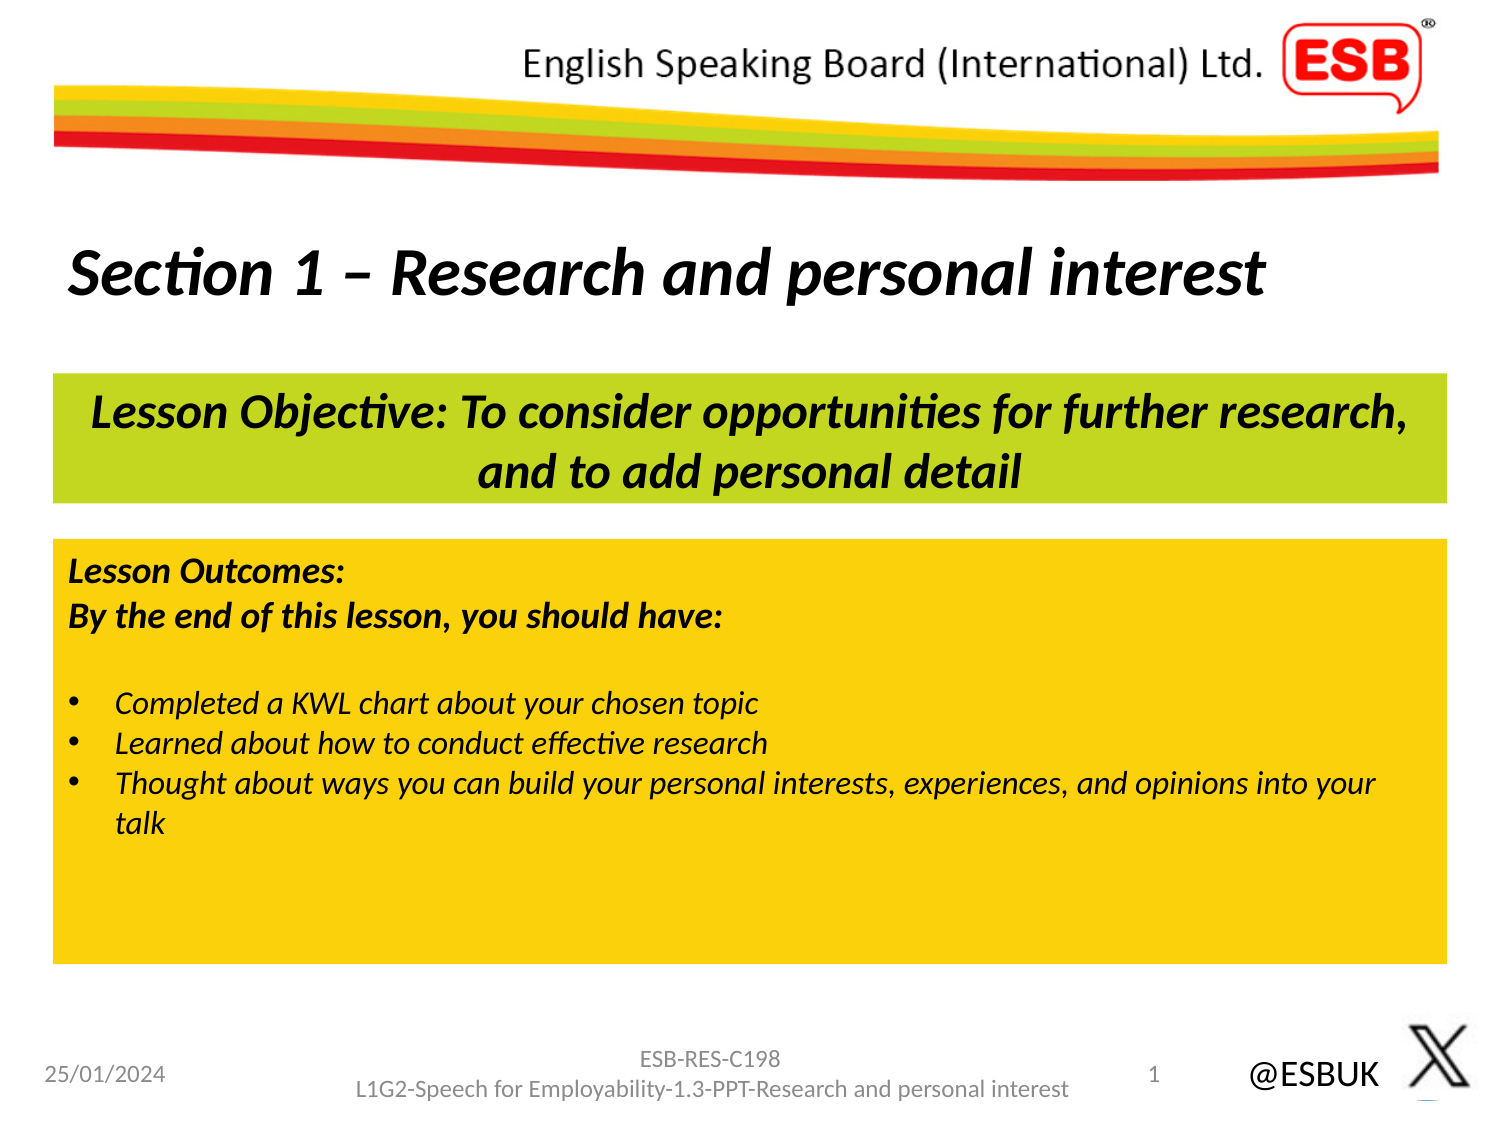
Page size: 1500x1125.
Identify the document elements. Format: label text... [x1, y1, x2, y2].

text_box Lesson Outcomes: By the end of this lesson, you should have: Completed a KWL chart about your chosen topic Learned about how to conduct effective research Thought about ways you can build your personal interests, experiences, and opinions into your talk [52, 538, 1448, 965]
text_box Lesson Objective: To consider opportunities for further research, and to add personal detail [52, 372, 1448, 504]
picture [0, 0, 1500, 189]
footer ESB-RES-C198 L1G2-Speech for Employability-1.3-PPT-Research and personal interest [331, 1042, 930, 1103]
slide_number 1 [930, 1042, 1176, 1103]
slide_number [29, 1042, 331, 1103]
text_box Section 1 – Research and personal interest [53, 208, 1347, 338]
picture [1401, 1013, 1482, 1101]
